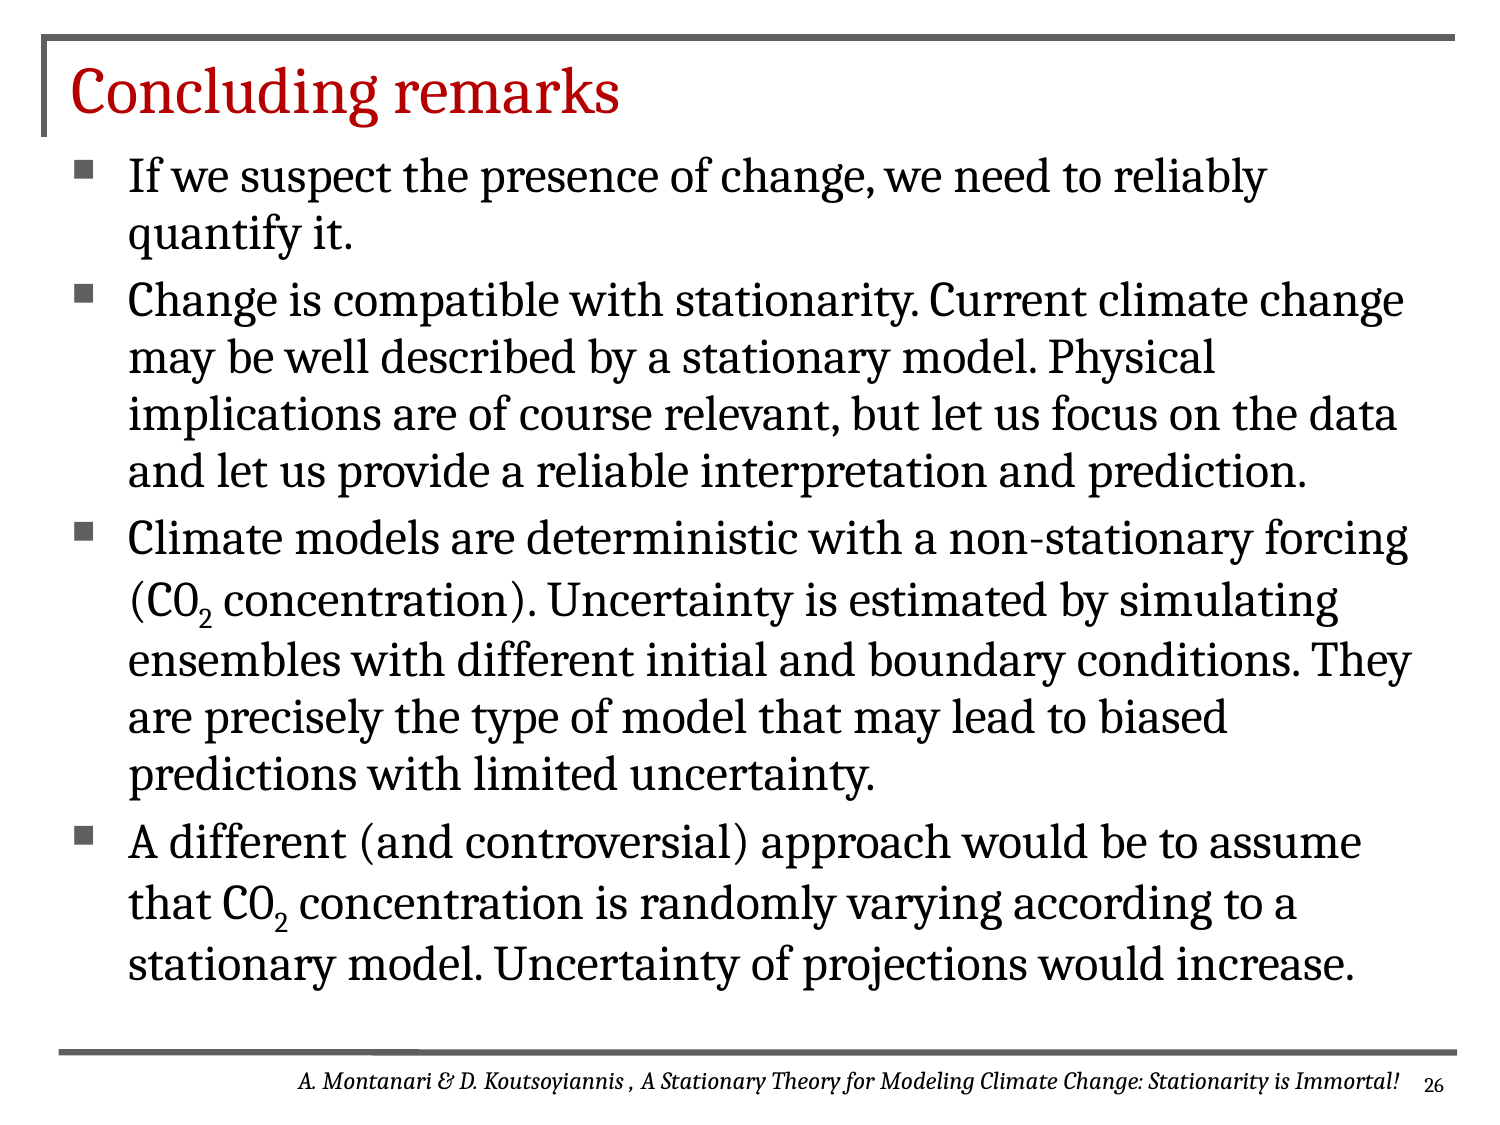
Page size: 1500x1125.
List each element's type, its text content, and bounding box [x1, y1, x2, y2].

title Concluding remarks [56, 45, 1455, 139]
footer A. Montanari & D. Koutsoyiannis , A Stationary Theory for Modeling Climate Change: Stationarity is Immortal! [154, 1047, 1416, 1103]
slide_number 26 [1385, 1064, 1459, 1105]
list If we suspect the presence of change, we need to reliably quantify it. Change is compatible with stationarity. Current climate change may be well described by a stationary model. Physical implications are of course relevant, but let us focus on the data and let us provide a reliable interpretation and prediction. Climate models are deterministic with a non-stationary forcing (C02 concentration). Uncertainty is estimated by simulating ensembles with different initial and boundary conditions. They are precisely the type of model that may lead to biased predictions with limited uncertainty. A different (and controversial) approach would be to assume that C02 concentration is randomly varying according to a stationary model. Uncertainty of projections would increase. [56, 139, 1455, 923]
